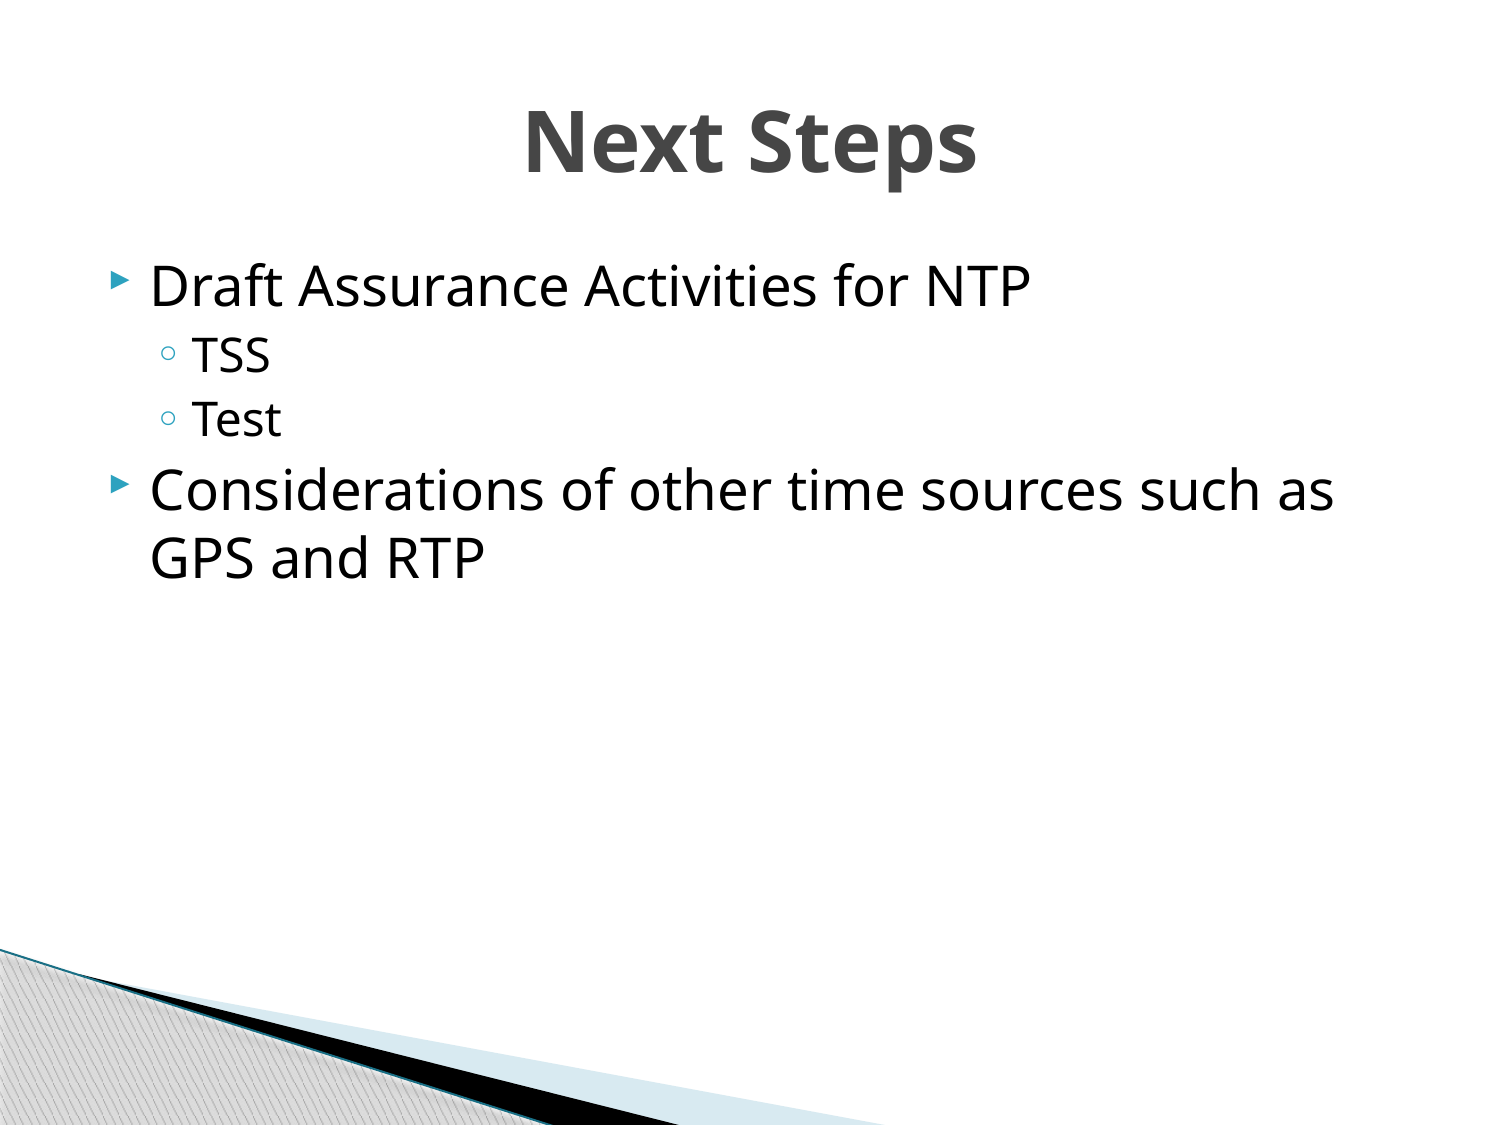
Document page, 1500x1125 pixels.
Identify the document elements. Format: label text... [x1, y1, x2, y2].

list Draft Assurance Activities for NTP TSS Test Considerations of other time sources such as GPS and RTP [75, 243, 1425, 888]
title Next Steps [75, 45, 1425, 233]
